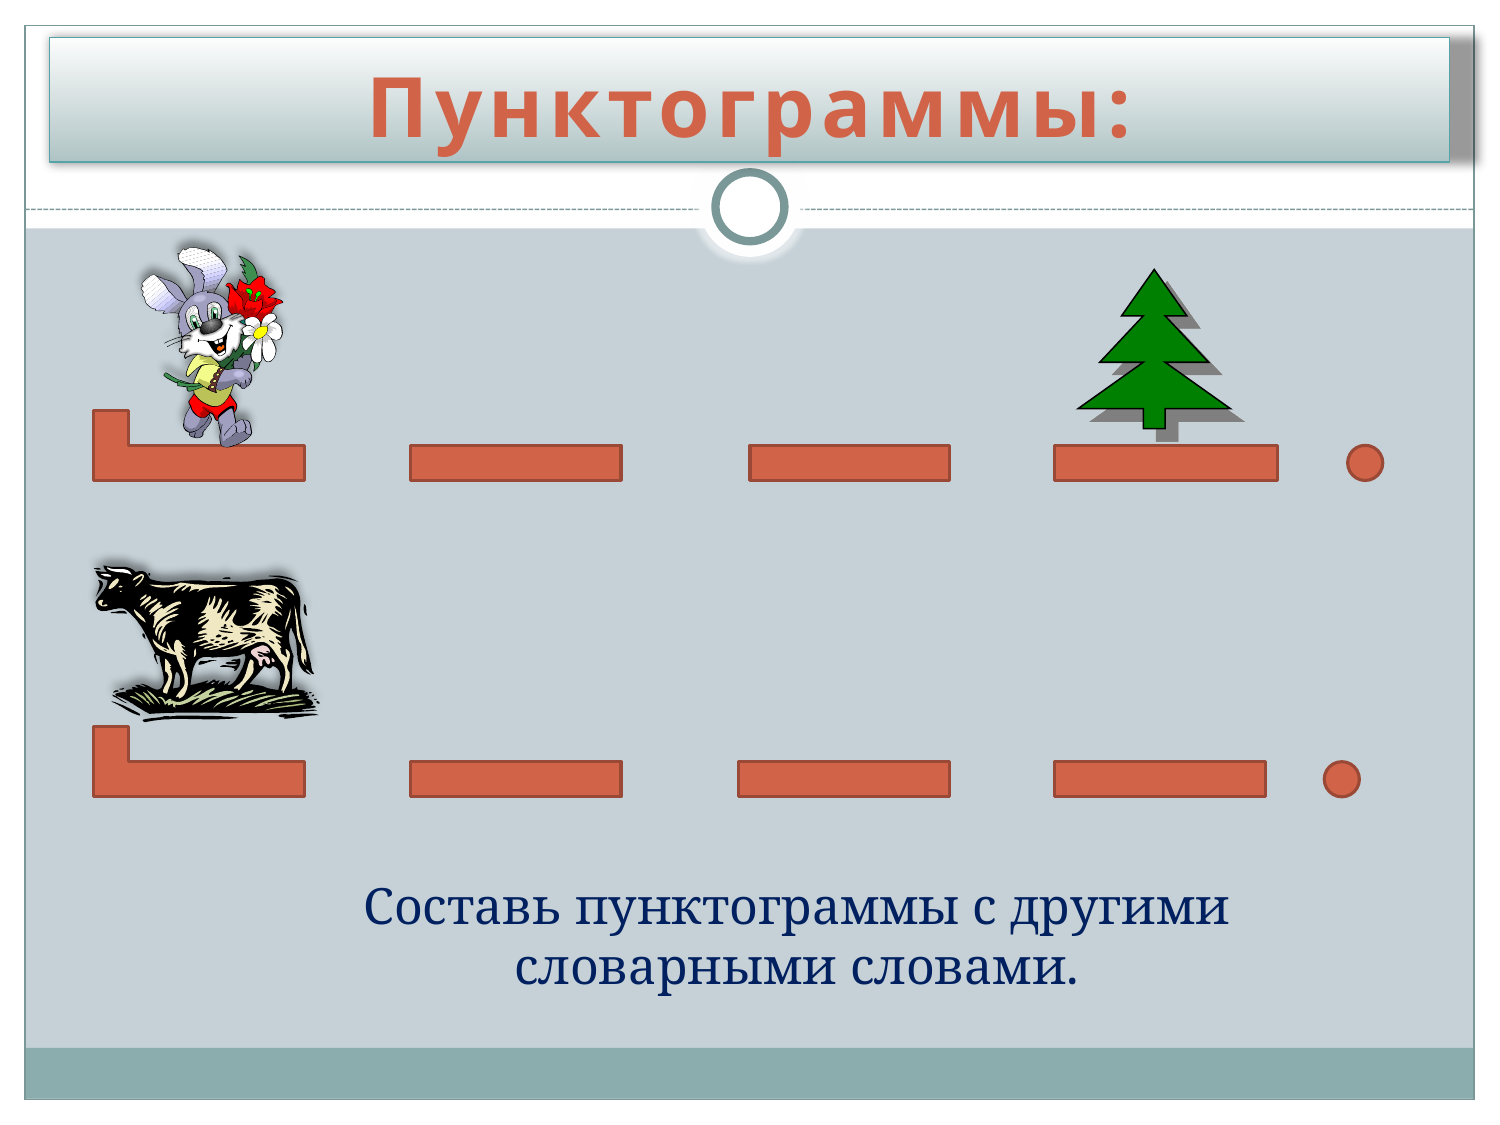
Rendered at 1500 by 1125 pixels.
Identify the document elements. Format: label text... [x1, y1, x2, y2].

text_box [1078, 269, 1231, 429]
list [140, 245, 284, 448]
text_box [92, 409, 306, 482]
picture [93, 562, 323, 726]
text_box [1053, 760, 1267, 798]
text_box [92, 735, 306, 798]
title Пунктограммы: [49, 37, 1450, 163]
text_box [748, 444, 951, 482]
text_box [737, 760, 951, 798]
text_box [1322, 760, 1361, 799]
text_box [409, 760, 623, 798]
text_box Составь пунктограммы с другими словарными словами. [281, 867, 1313, 1002]
text_box [409, 444, 623, 482]
text_box [1346, 443, 1385, 483]
text_box [1053, 444, 1279, 482]
